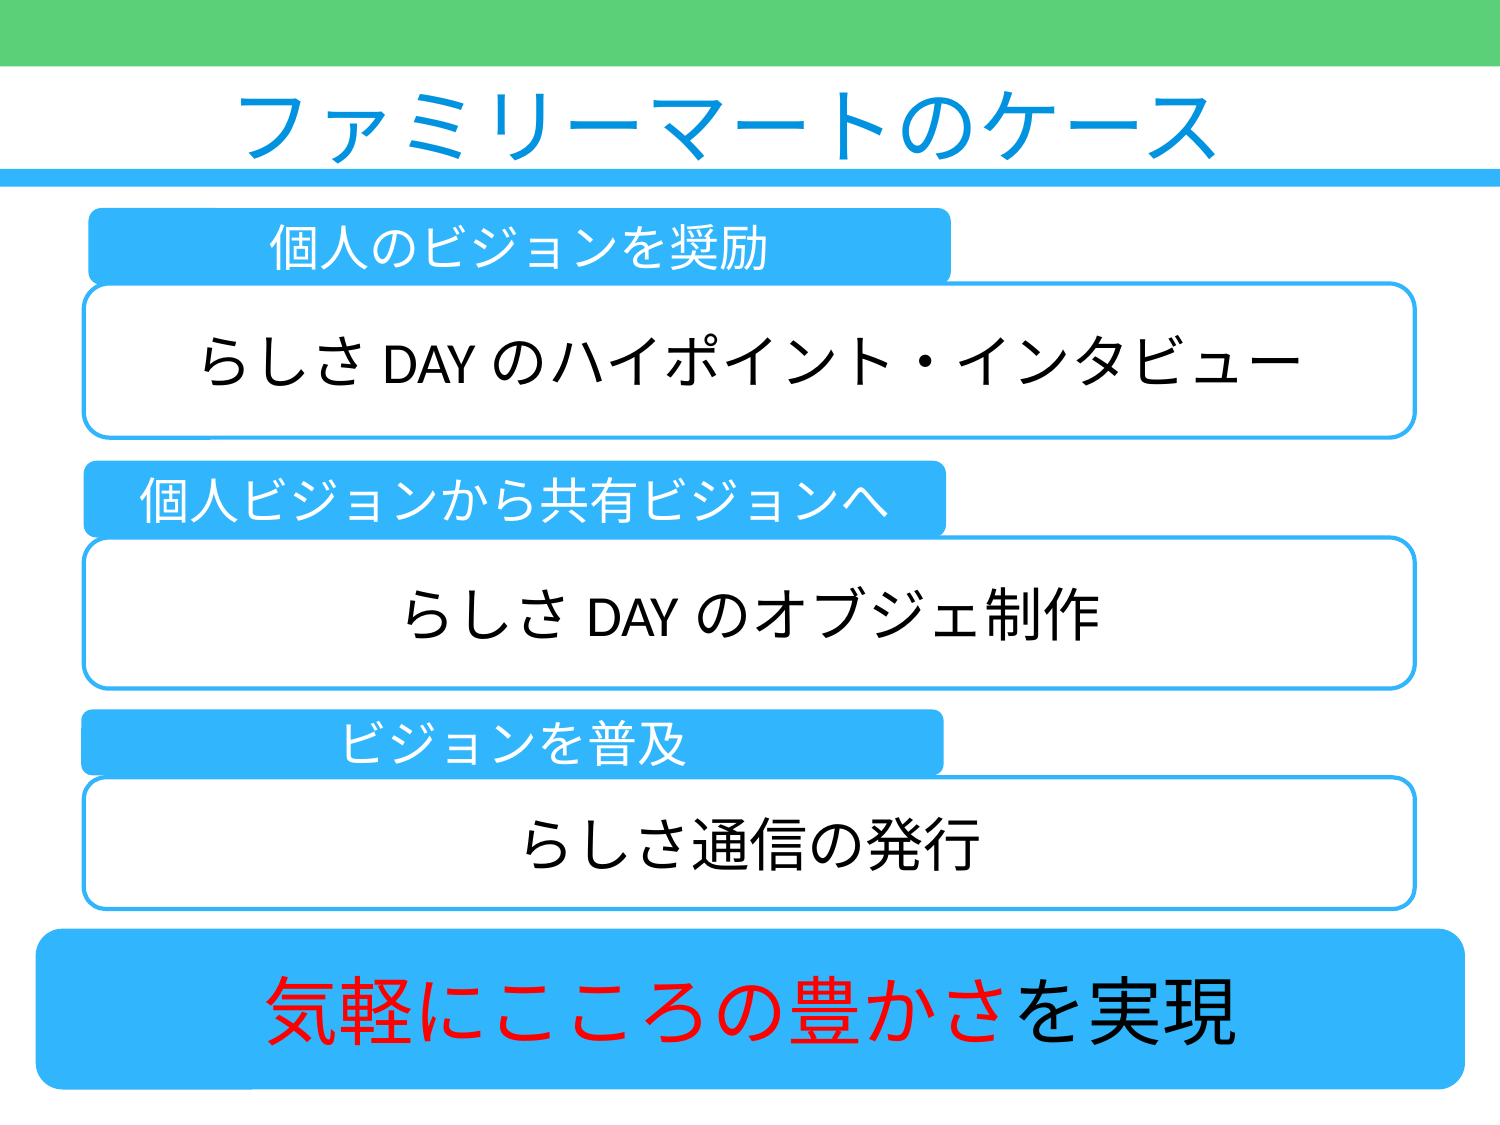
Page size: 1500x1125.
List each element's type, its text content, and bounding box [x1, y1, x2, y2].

text_box [0, 0, 1500, 68]
text_box ビジョンを普及 [79, 707, 946, 778]
text_box らしさDAYのオブジェ制作 [81, 535, 1417, 691]
text_box 気軽にこころの豊かさを実現 [33, 926, 1468, 1092]
text_box [0, 167, 1500, 189]
text_box らしさ通信の発行 [81, 775, 1417, 912]
text_box 個人のビジョンを奨励 [86, 205, 953, 287]
title ファミリーマートのケース [64, 70, 1390, 167]
text_box 個人ビジョンから共有ビジョンへ [81, 458, 949, 540]
text_box らしさDAYのハイポイント・インタビュー [81, 281, 1417, 440]
